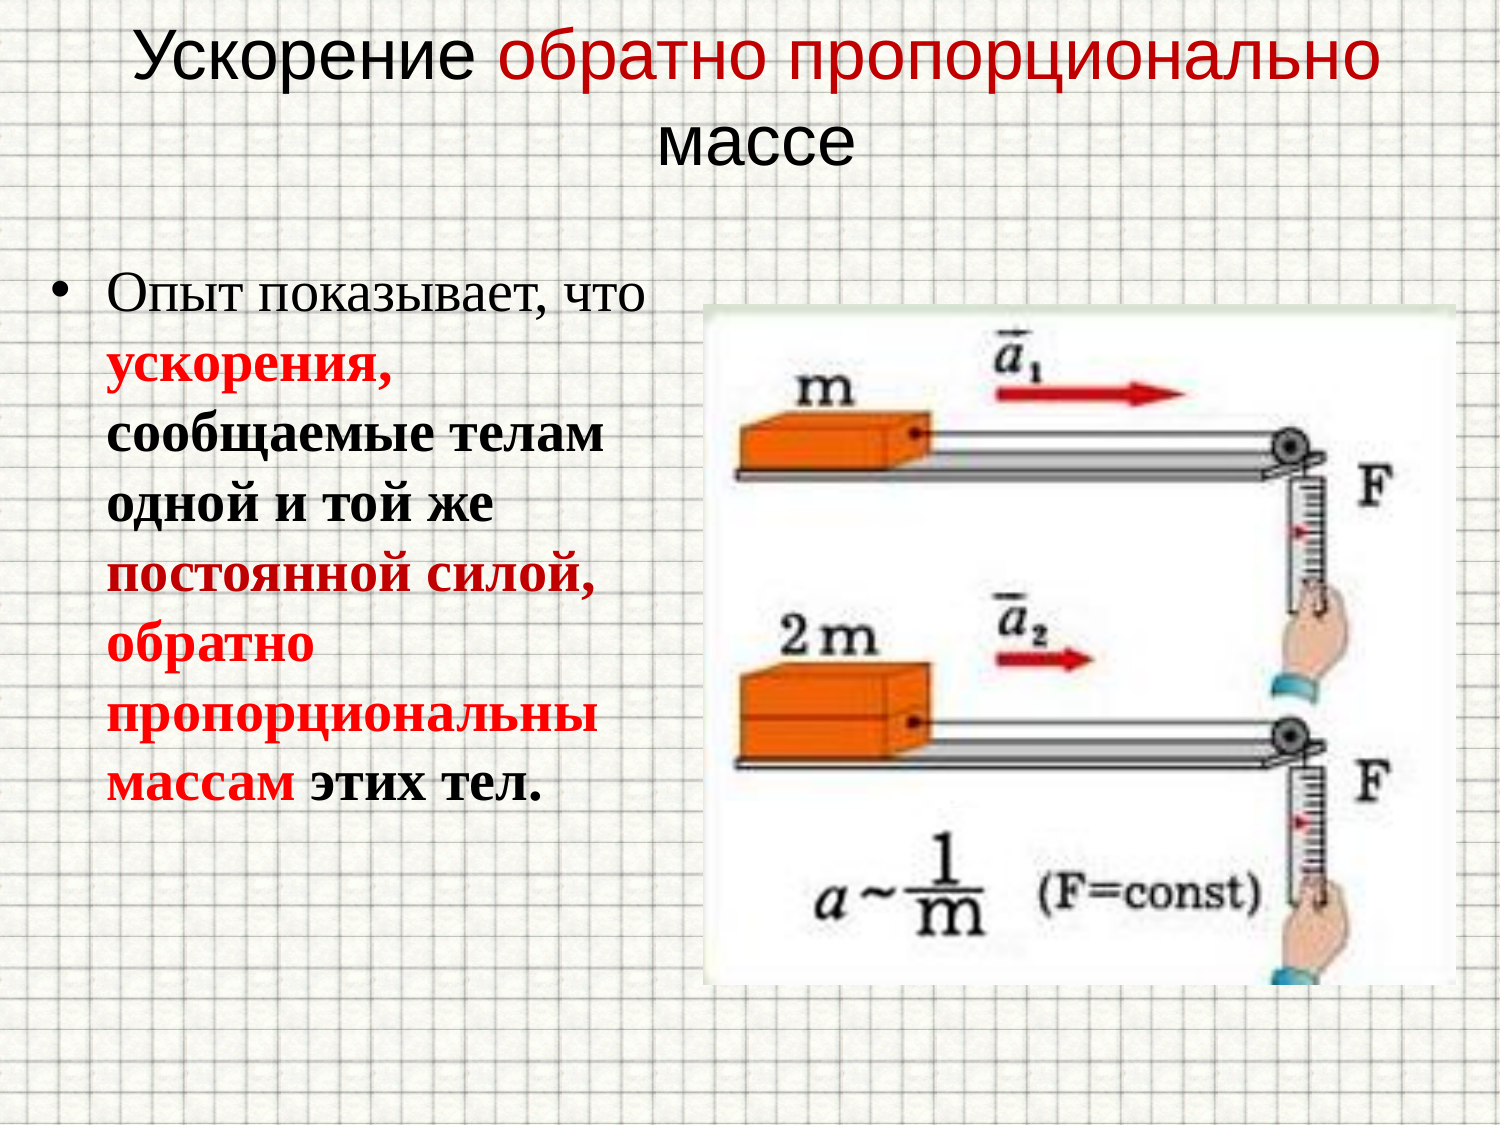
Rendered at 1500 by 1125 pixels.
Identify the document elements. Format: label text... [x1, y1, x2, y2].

list Опыт показывает, что ускорения, сообщаемые телам одной и той же постоянной силой, обратно пропорциональны массам этих тел. [35, 246, 680, 1079]
picture [0, 0, 1500, 1125]
title Ускорение обратно пропорционально массе [82, 0, 1432, 188]
